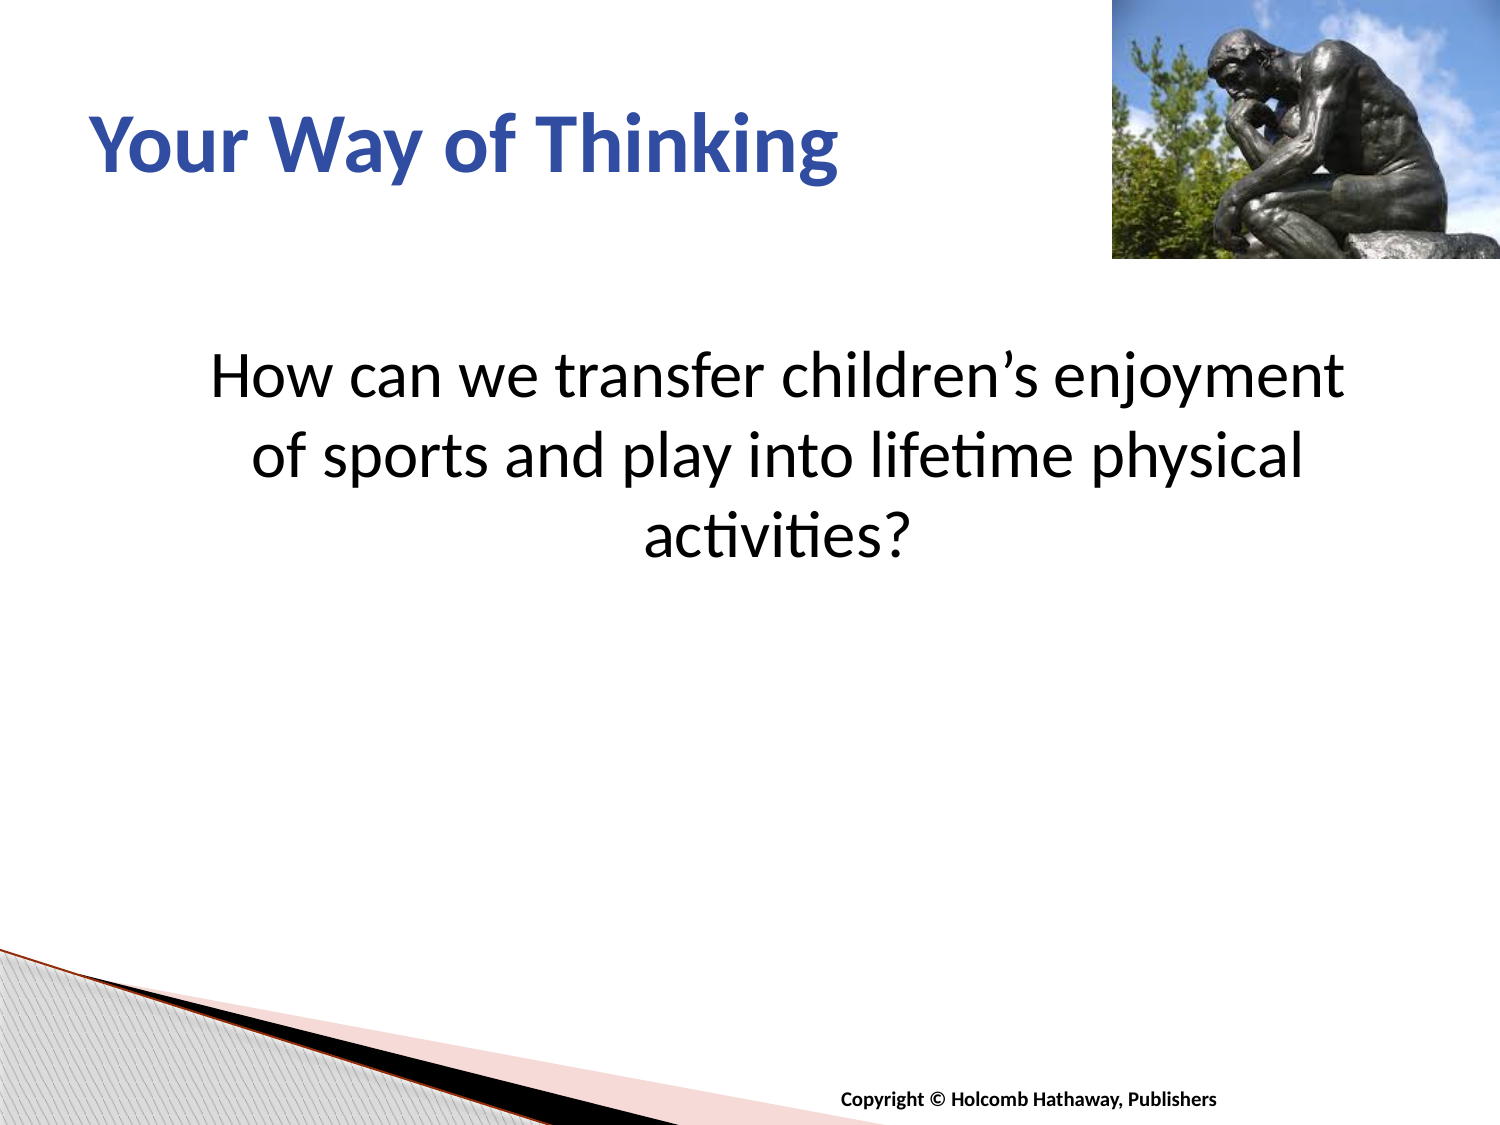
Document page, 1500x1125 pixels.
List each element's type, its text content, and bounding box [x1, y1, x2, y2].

list How can we transfer children’s enjoyment of sports and play into lifetime physical activities? [173, 323, 1384, 840]
footer Copyright © Holcomb Hathaway, Publishers [718, 1072, 1237, 1118]
title Your Way of Thinking [75, 45, 1106, 233]
picture [1112, 0, 1500, 259]
